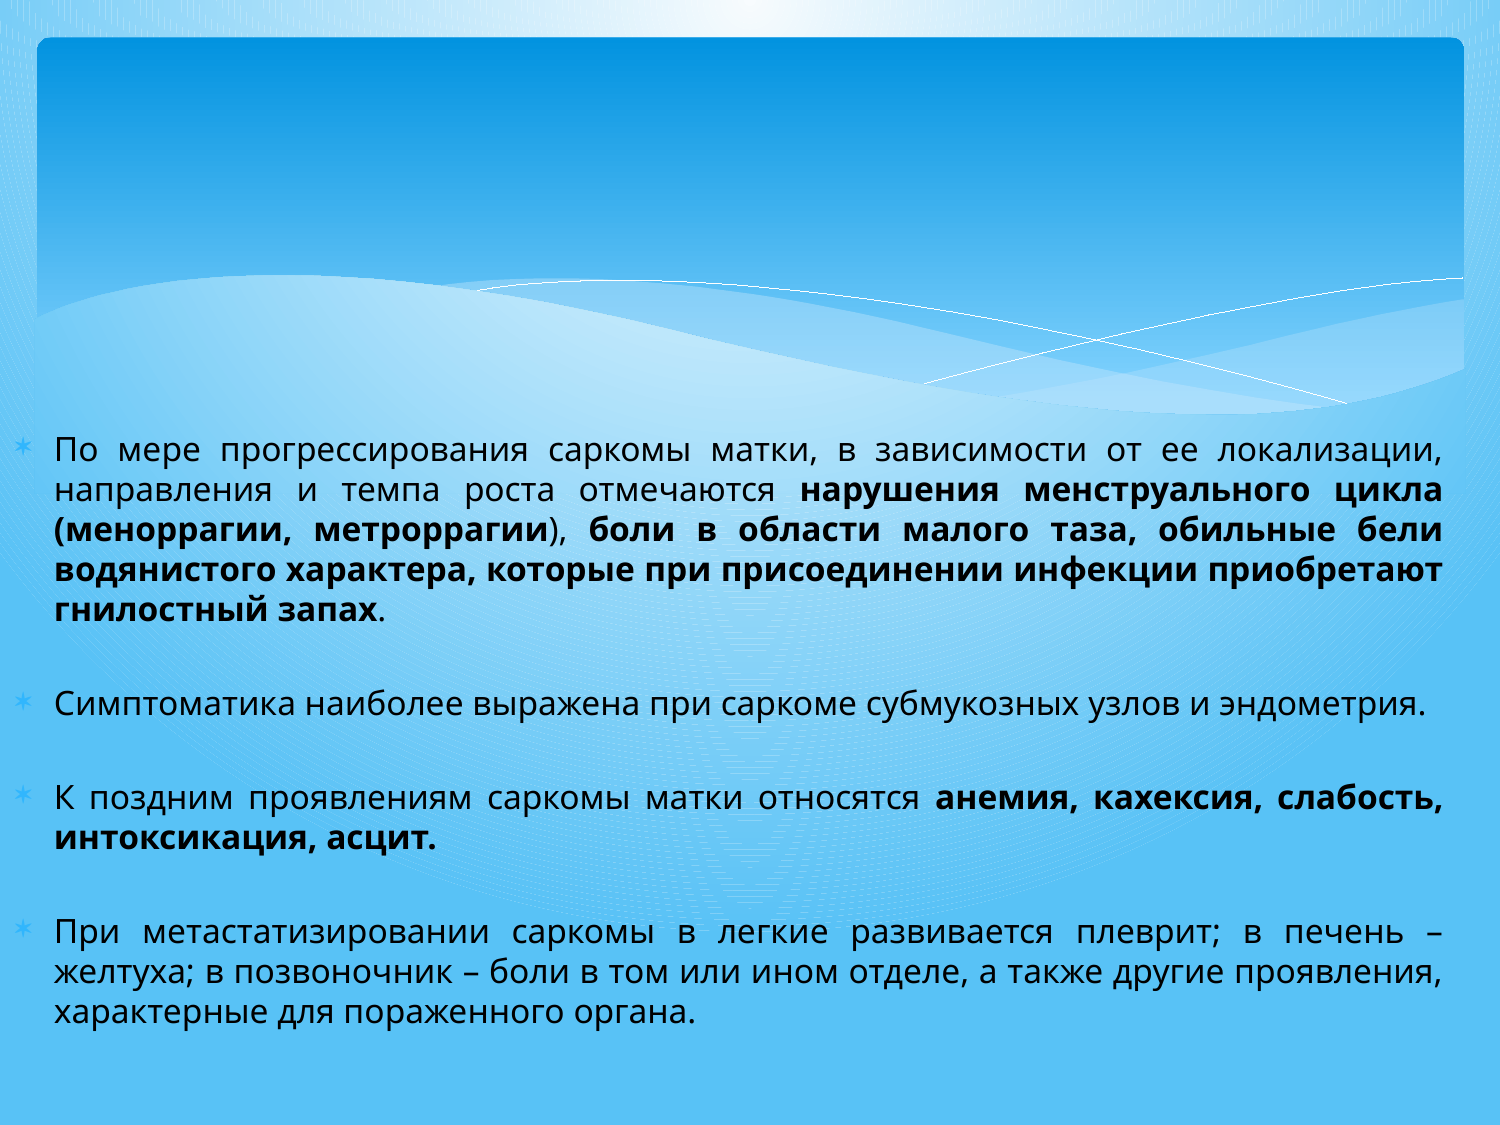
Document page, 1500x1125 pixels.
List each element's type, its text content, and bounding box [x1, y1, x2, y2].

list По мере прогрессирования саркомы матки, в зависимости от ее локализации, направления и темпа роста отмечаются нарушения менструального цикла (меноррагии, метроррагии), боли в области малого таза, обильные бели водянистого характера, которые при присоединении инфекции приобретают гнилостный запах. Симптоматика наиболее выражена при саркоме субмукозных узлов и эндометрия. К поздним проявлениям саркомы матки относятся анемия, кахексия, слабость, интоксикация, асцит. При метастатизировании саркомы в легкие развивается плеврит; в печень – желтуха; в позвоночник – боли в том или ином отделе, а также другие проявления, характерные для пораженного органа. [0, 373, 1459, 1083]
